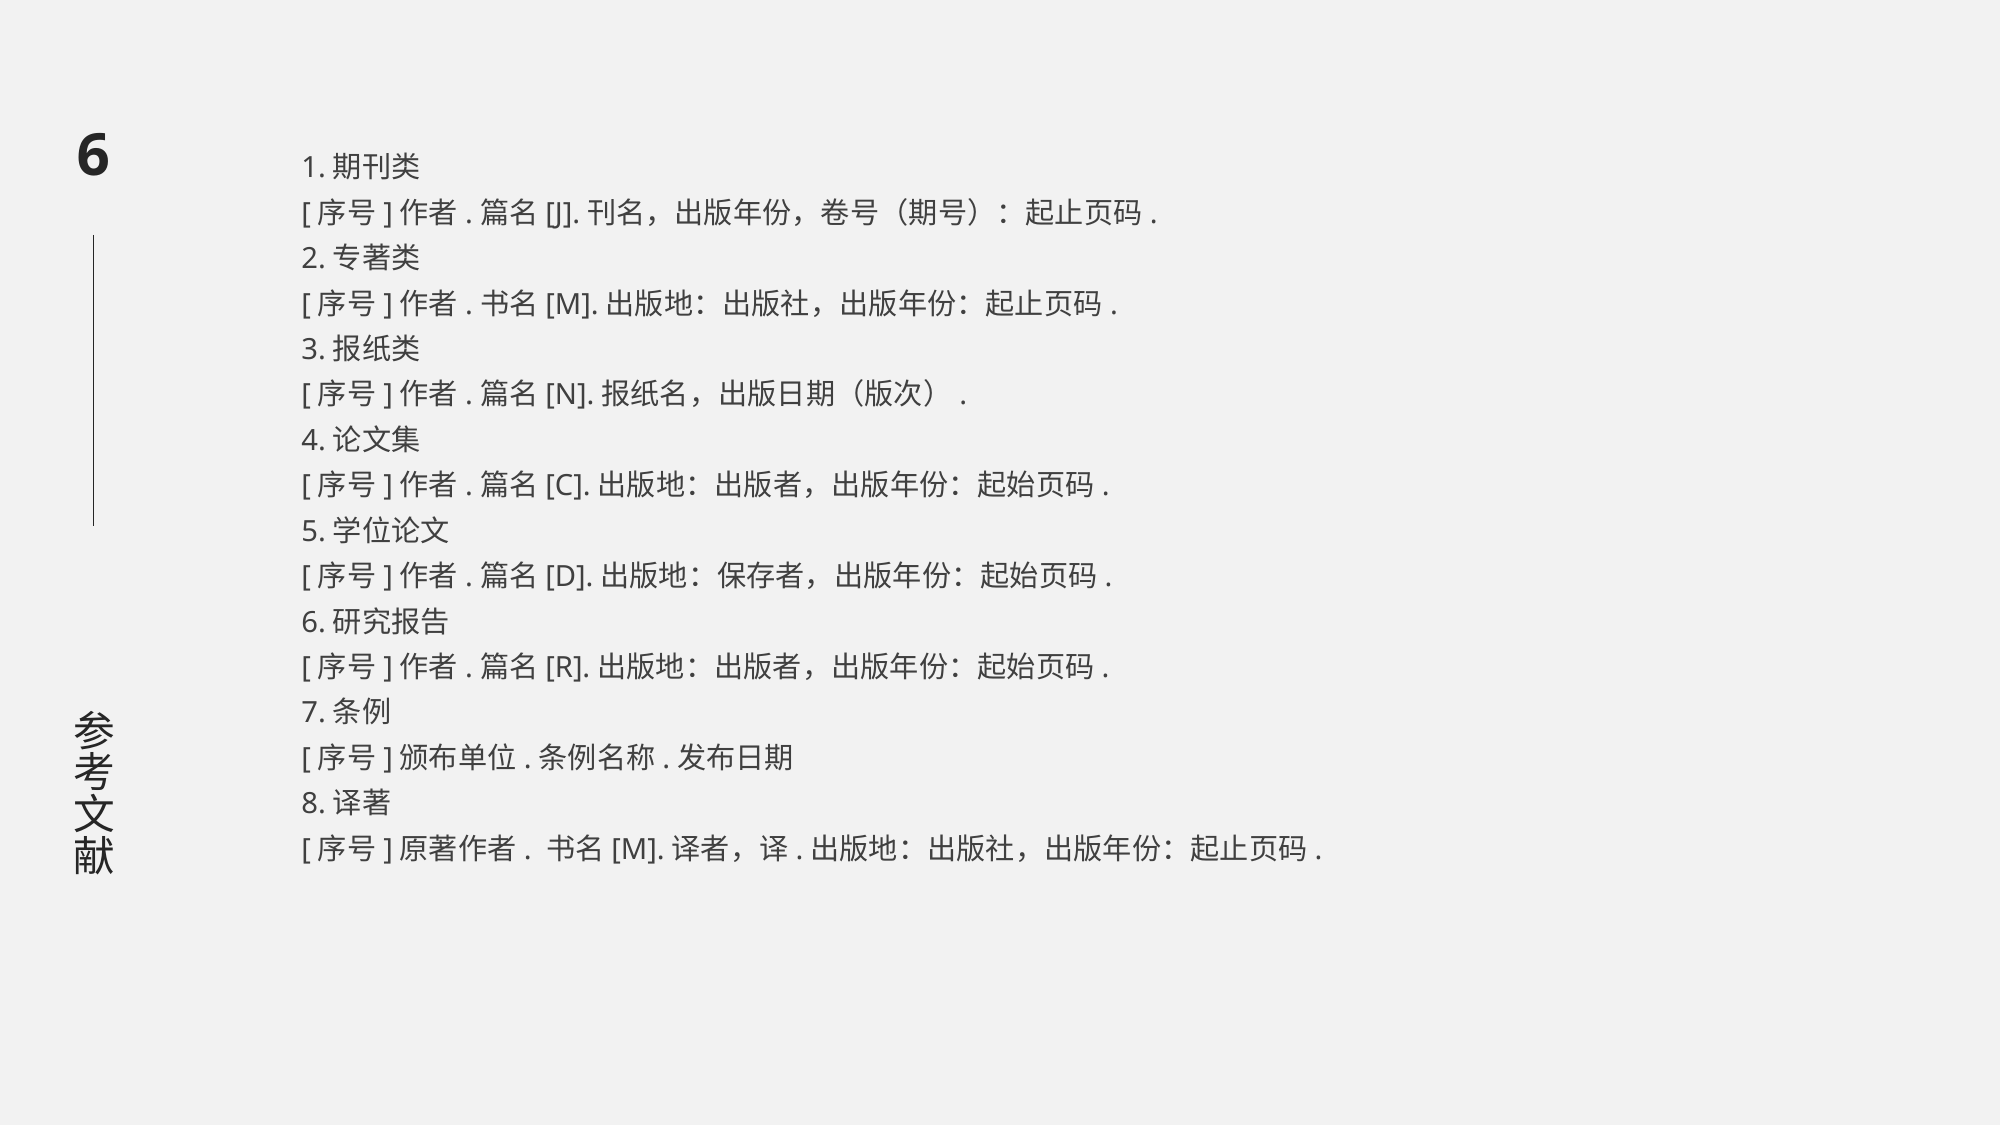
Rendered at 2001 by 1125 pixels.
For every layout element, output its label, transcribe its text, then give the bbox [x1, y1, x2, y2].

text_box 1.期刊类 [序号]作者.篇名[J].刊名，出版年份，卷号（期号）：起止页码. 2.专著类 [序号]作者.书名[M].出版地：出版社，出版年份：起止页码. 3.报纸类 [序号]作者.篇名[N].报纸名，出版日期（版次）. 4.论文集 [序号]作者.篇名[C].出版地：出版者，出版年份：起始页码. 5.学位论文 [序号]作者.篇名[D].出版地：保存者，出版年份：起始页码. 6.研究报告 [序号]作者.篇名[R].出版地：出版者，出版年份：起始页码. 7.条例 [序号]颁布单位.条例名称.发布日期 8.译著 [序号]原著作者. 书名[M].译者，译.出版地：出版社，出版年份：起止页码. [286, 130, 1832, 873]
list 6 [36, 92, 150, 213]
list 参考文献 [48, 548, 139, 1038]
